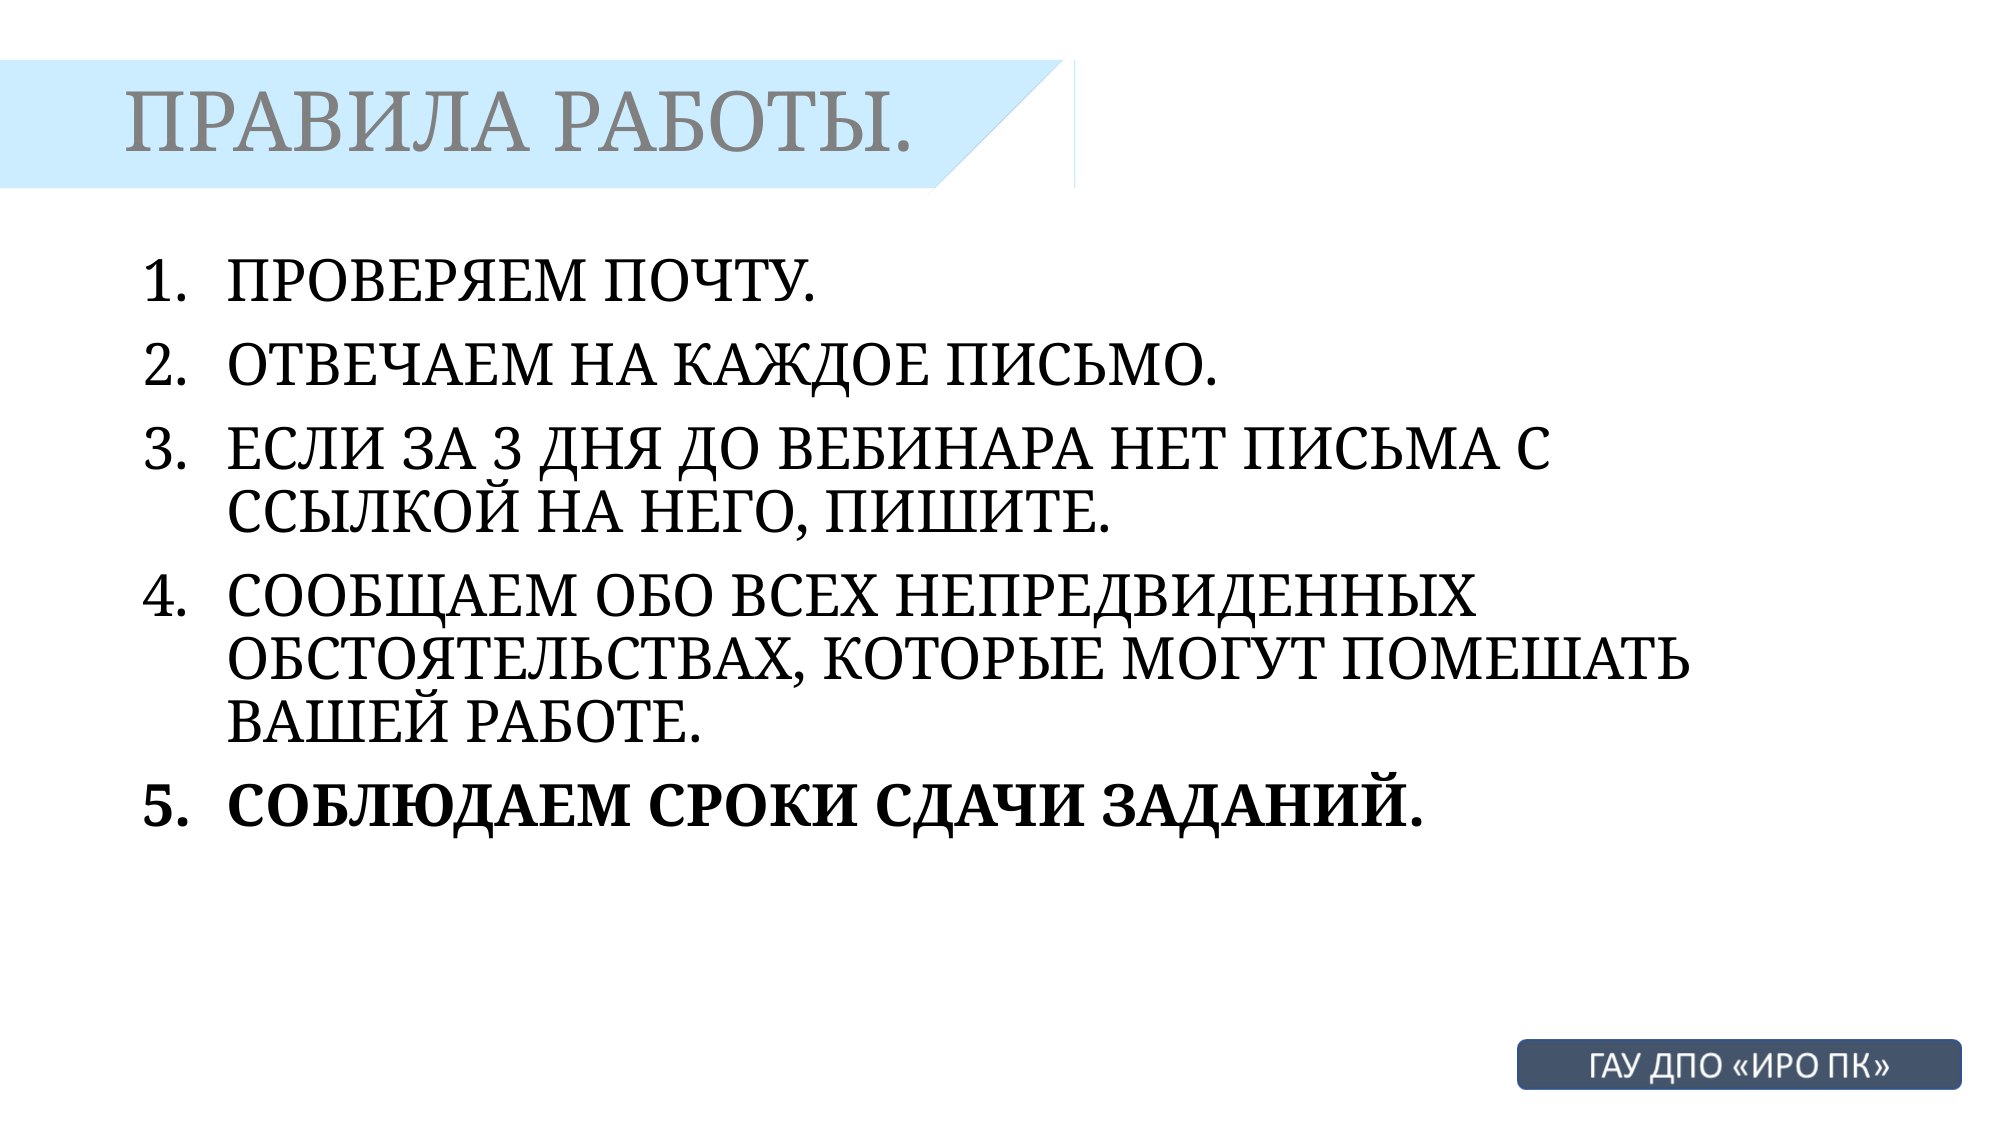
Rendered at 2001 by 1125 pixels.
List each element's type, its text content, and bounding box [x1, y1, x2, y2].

picture [920, 49, 1074, 203]
list ПРОВЕРЯЕМ ПОЧТУ. ОТВЕЧАЕМ НА КАЖДОЕ ПИСЬМО. ЕСЛИ ЗА 3 ДНЯ ДО ВЕБИНАРА НЕТ ПИСЬМА С ССЫЛКОЙ НА НЕГО, ПИШИТЕ. СООБЩАЕМ ОБО ВСЕХ НЕПРЕДВИДЕННЫХ ОБСТОЯТЕЛЬСТВАХ, КОТОРЫЕ МОГУТ ПОМЕШАТЬ ВАШЕЙ РАБОТЕ. СОБЛЮДАЕМ СРОКИ СДАЧИ ЗАДАНИЙ. [127, 244, 1853, 958]
title ПРАВИЛА РАБОТЫ. [0, 59, 920, 189]
picture [1517, 1029, 1962, 1111]
